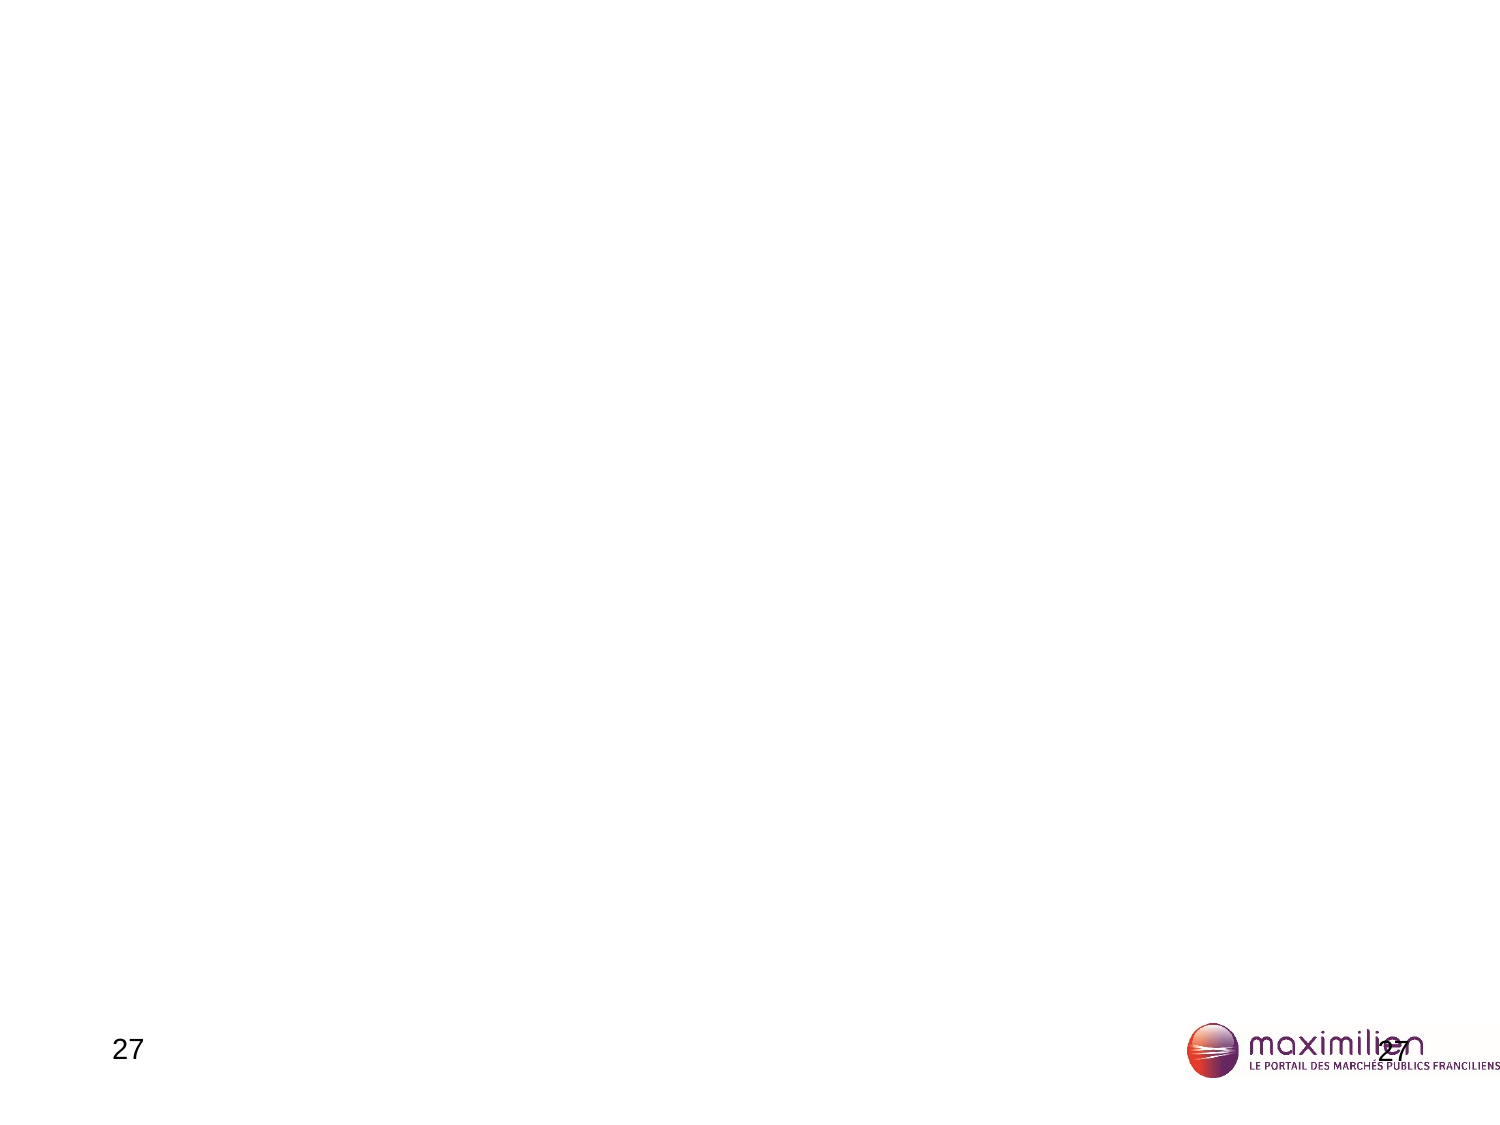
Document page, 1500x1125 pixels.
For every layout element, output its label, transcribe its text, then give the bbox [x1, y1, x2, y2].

picture [1187, 1023, 1500, 1078]
slide_number 27 [1074, 1024, 1425, 1103]
